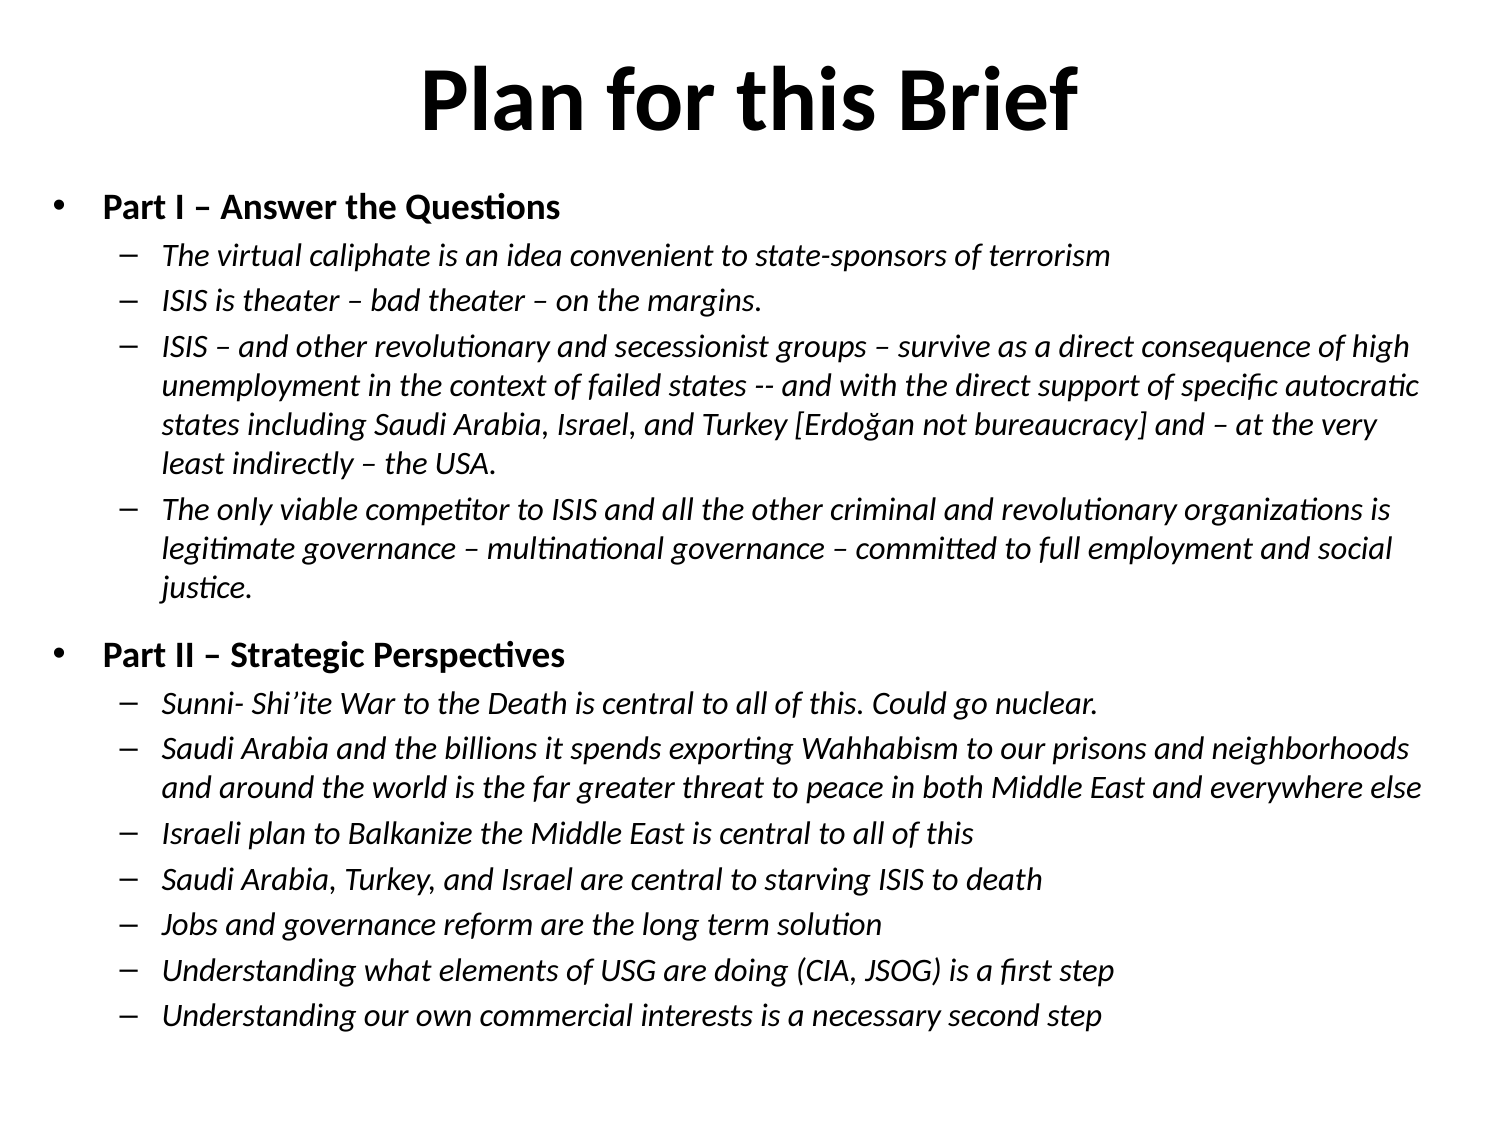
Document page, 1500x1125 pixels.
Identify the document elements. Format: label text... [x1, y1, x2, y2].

list Part I – Answer the Questions The virtual caliphate is an idea convenient to state-sponsors of terrorism ISIS is theater – bad theater – on the margins. ISIS – and other revolutionary and secessionist groups – survive as a direct consequence of high unemployment in the context of failed states -- and with the direct support of specific autocratic states including Saudi Arabia, Israel, and Turkey [Erdoğan not bureaucracy] and – at the very least indirectly – the USA. The only viable competitor to ISIS and all the other criminal and revolutionary organizations is legitimate governance – multinational governance – committed to full employment and social justice. Part II – Strategic Perspectives Sunni- Shi’ite War to the Death is central to all of this. Could go nuclear. Saudi Arabia and the billions it spends exporting Wahhabism to our prisons and neighborhoods and around the world is the far greater threat to peace in both Middle East and everywhere else Israeli plan to Balkanize the Middle East is central to all of this Saudi Arabia, Turkey, and Israel are central to starving ISIS to death Jobs and governance reform are the long term solution Understanding what elements of USG are doing (CIA, JSOG) is a first step Understanding our own commercial interests is a necessary second step [37, 174, 1438, 1088]
title Plan for this Brief [75, 0, 1425, 174]
